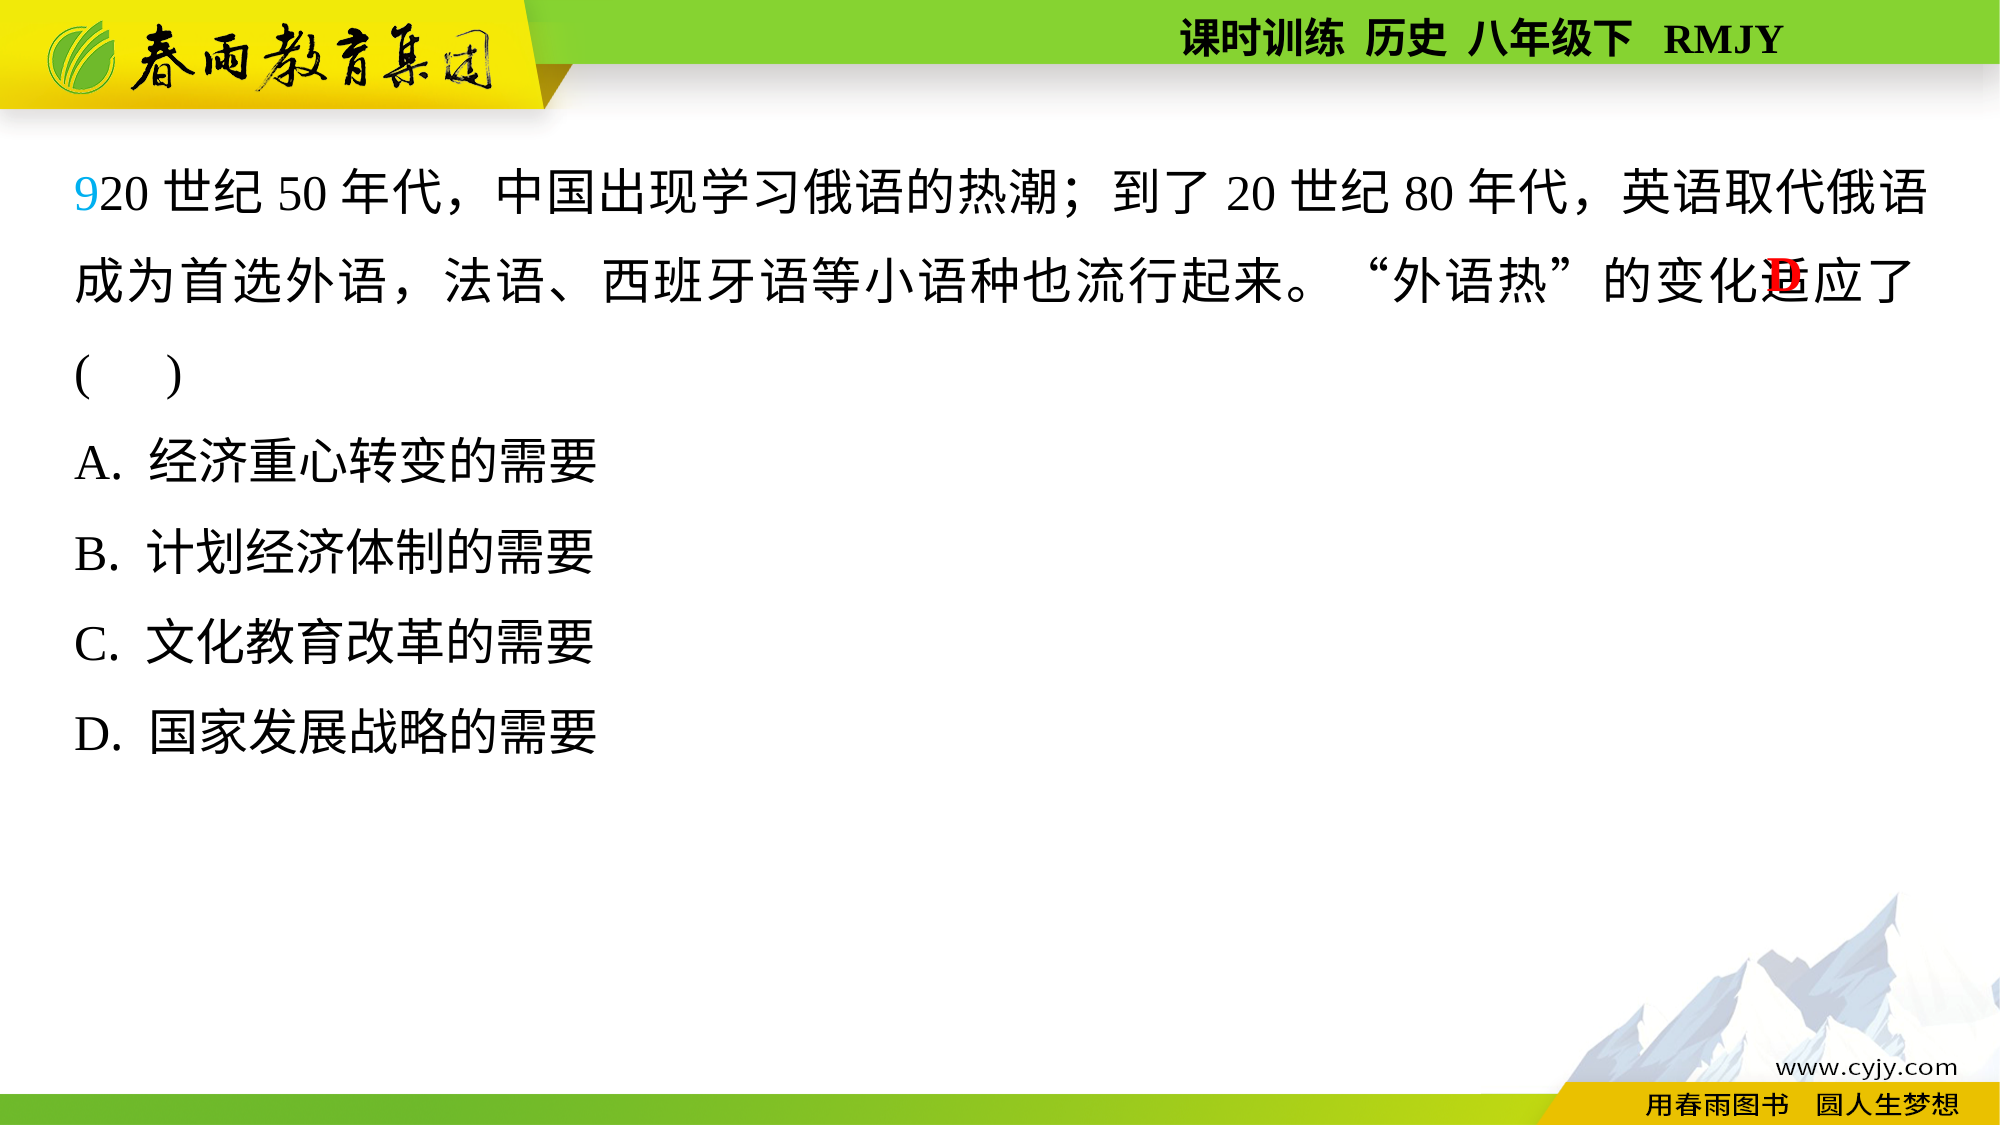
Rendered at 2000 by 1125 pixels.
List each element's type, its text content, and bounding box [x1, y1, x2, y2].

list 920世纪50年代，中国出现学习俄语的热潮；到了20世纪80年代，英语取代俄语成为首选外语，法语、西班牙语等小语种也流行起来。“外语热”的变化适应了( ) A. 经济重心转变的需要 B. 计划经济体制的需要 C. 文化教育改革的需要 D. 国家发展战略的需要 [59, 122, 1944, 672]
picture [0, 0, 2000, 1125]
text_box D [1751, 234, 1818, 310]
